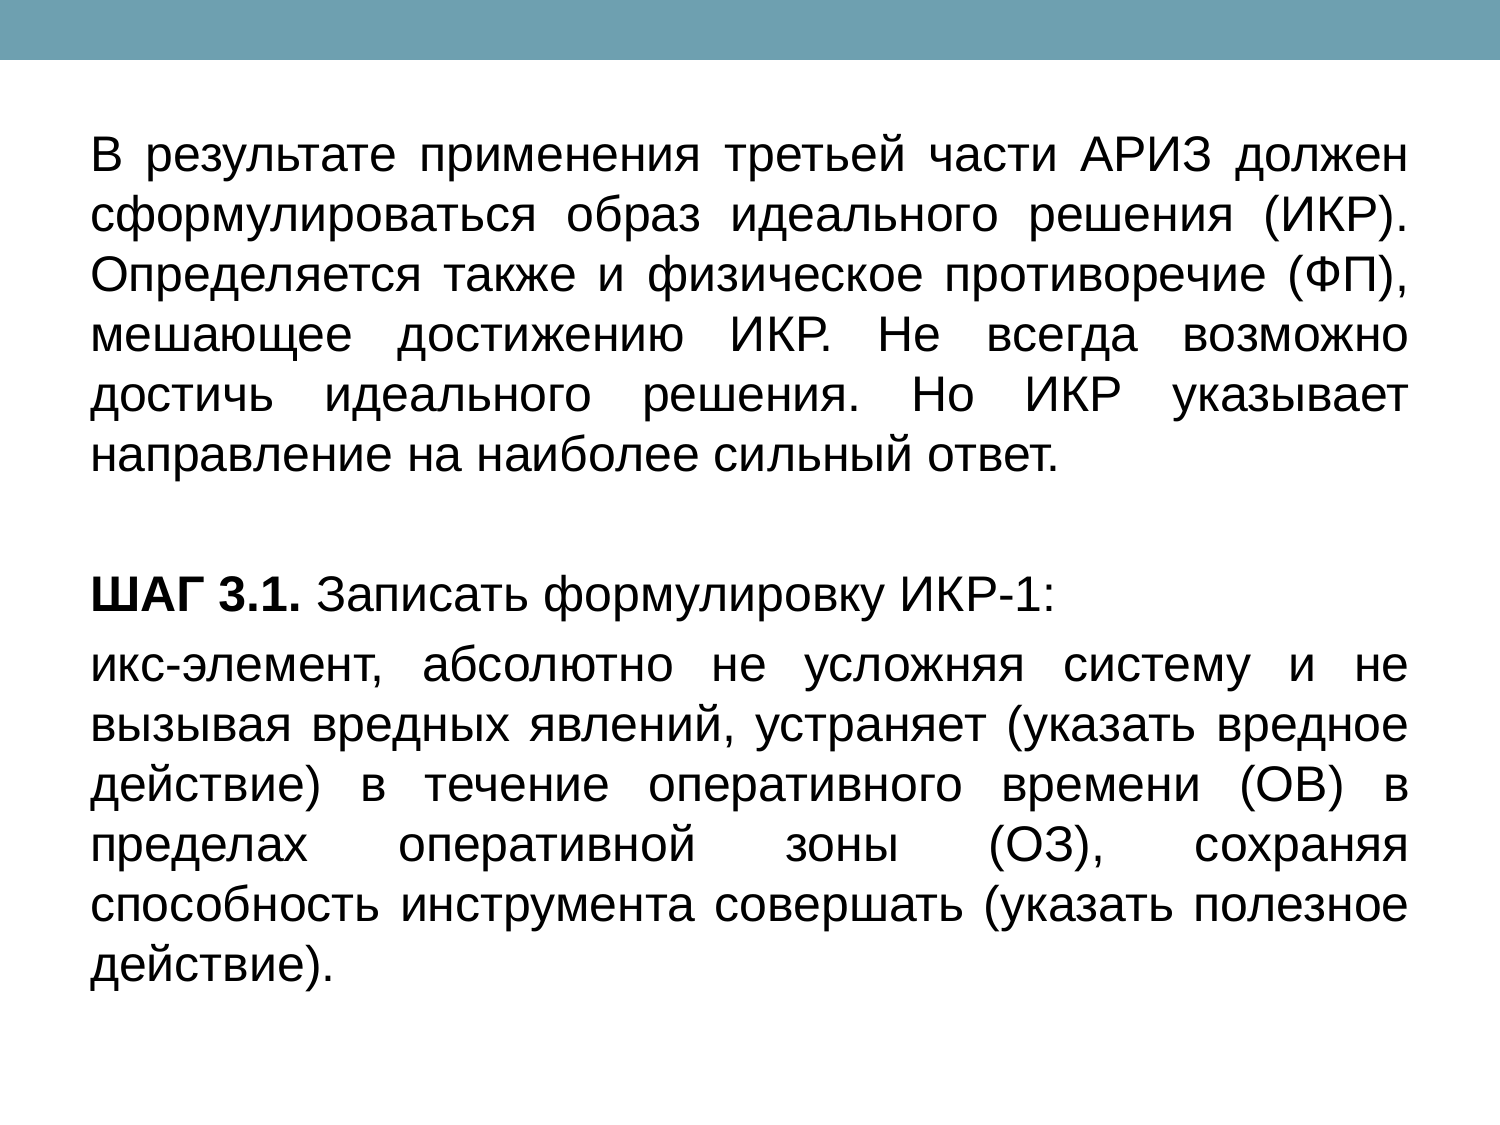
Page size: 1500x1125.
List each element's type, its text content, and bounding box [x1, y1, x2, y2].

list В результате применения третьей части АРИЗ должен сформулироваться образ идеального решения (ИКР). Определяется также и физическое противоречие (ФП), мешающее достижению ИКР. Не всегда возможно достичь идеального решения. Но ИКР указывает направление на наиболее сильный ответ. ШАГ 3.1. Записать формулировку ИКР-1: икс-элемент, абсолютно не усложняя систему и не вызывая вредных явлений, устраняет (указать вредное действие) в течение оперативного времени (ОВ) в пределах оперативной зоны (ОЗ), сохраняя способность инструмента совершать (указать полезное действие). [75, 113, 1425, 1063]
